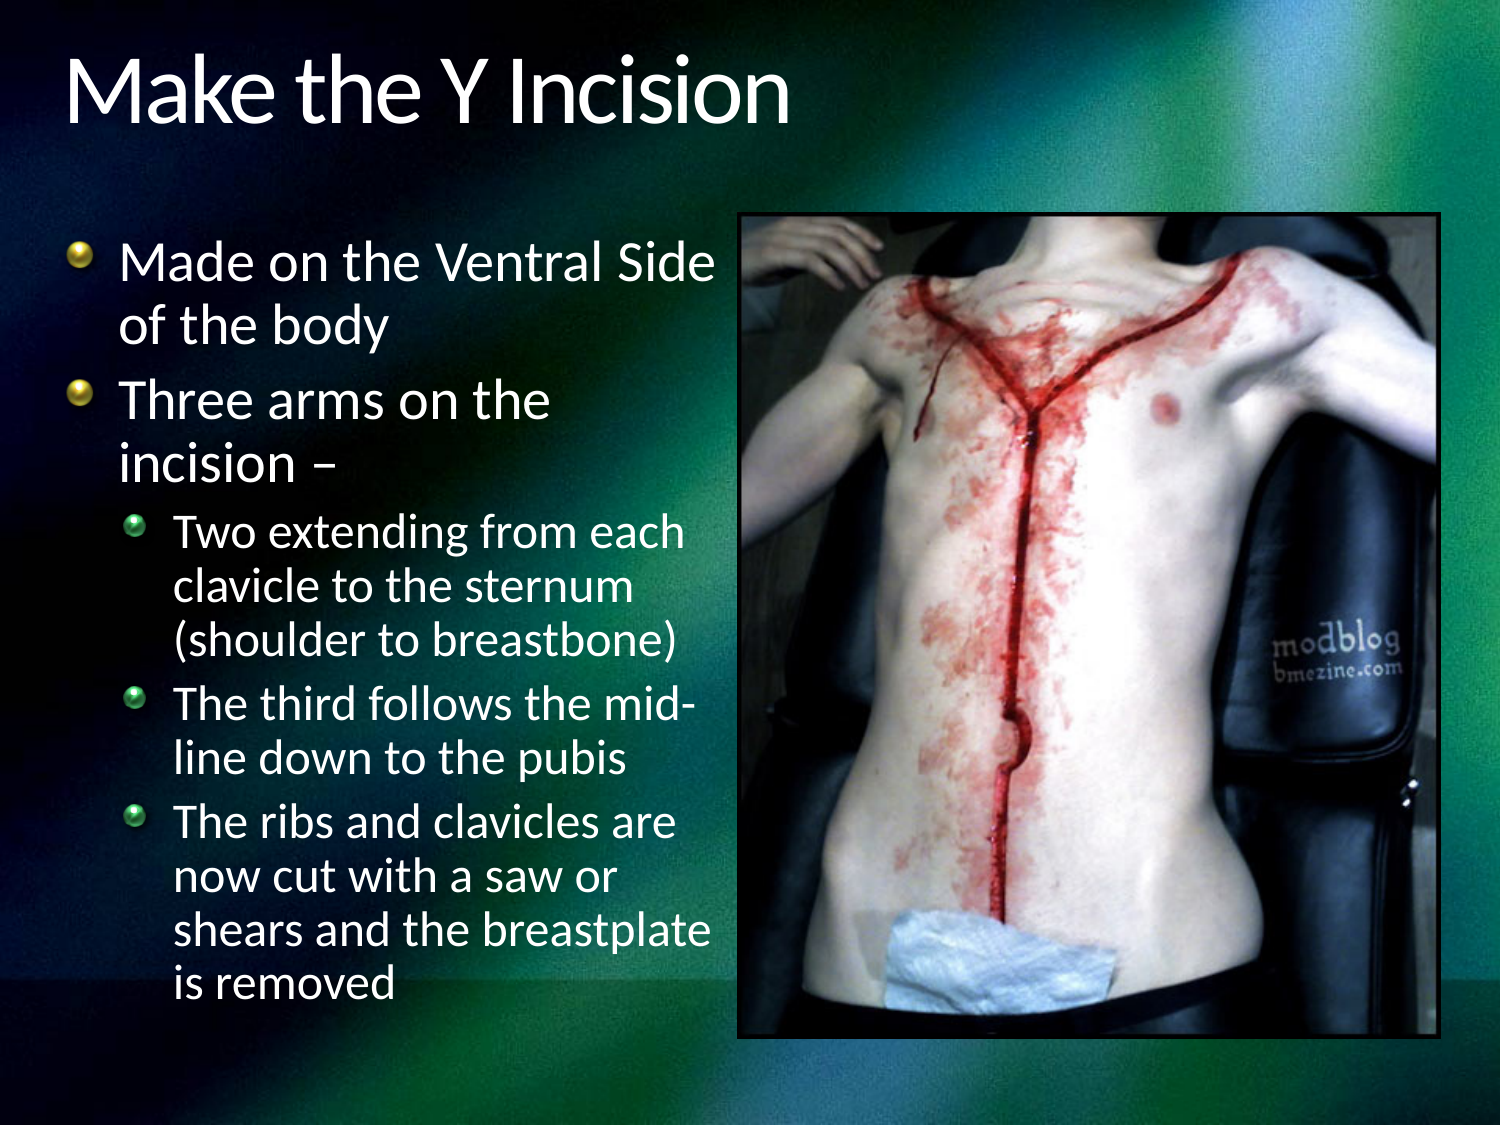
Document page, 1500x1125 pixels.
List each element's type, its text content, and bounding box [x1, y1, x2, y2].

picture [0, 0, 1500, 1125]
title Make the Y Incision [62, 37, 1438, 147]
list Made on the Ventral Side of the body Three arms on the incision – Two extending from each clavicle to the sternum (shoulder to breastbone) The third follows the mid-line down to the pubis The ribs and clavicles are now cut with a saw or shears and the breastplate is removed [62, 231, 731, 1028]
